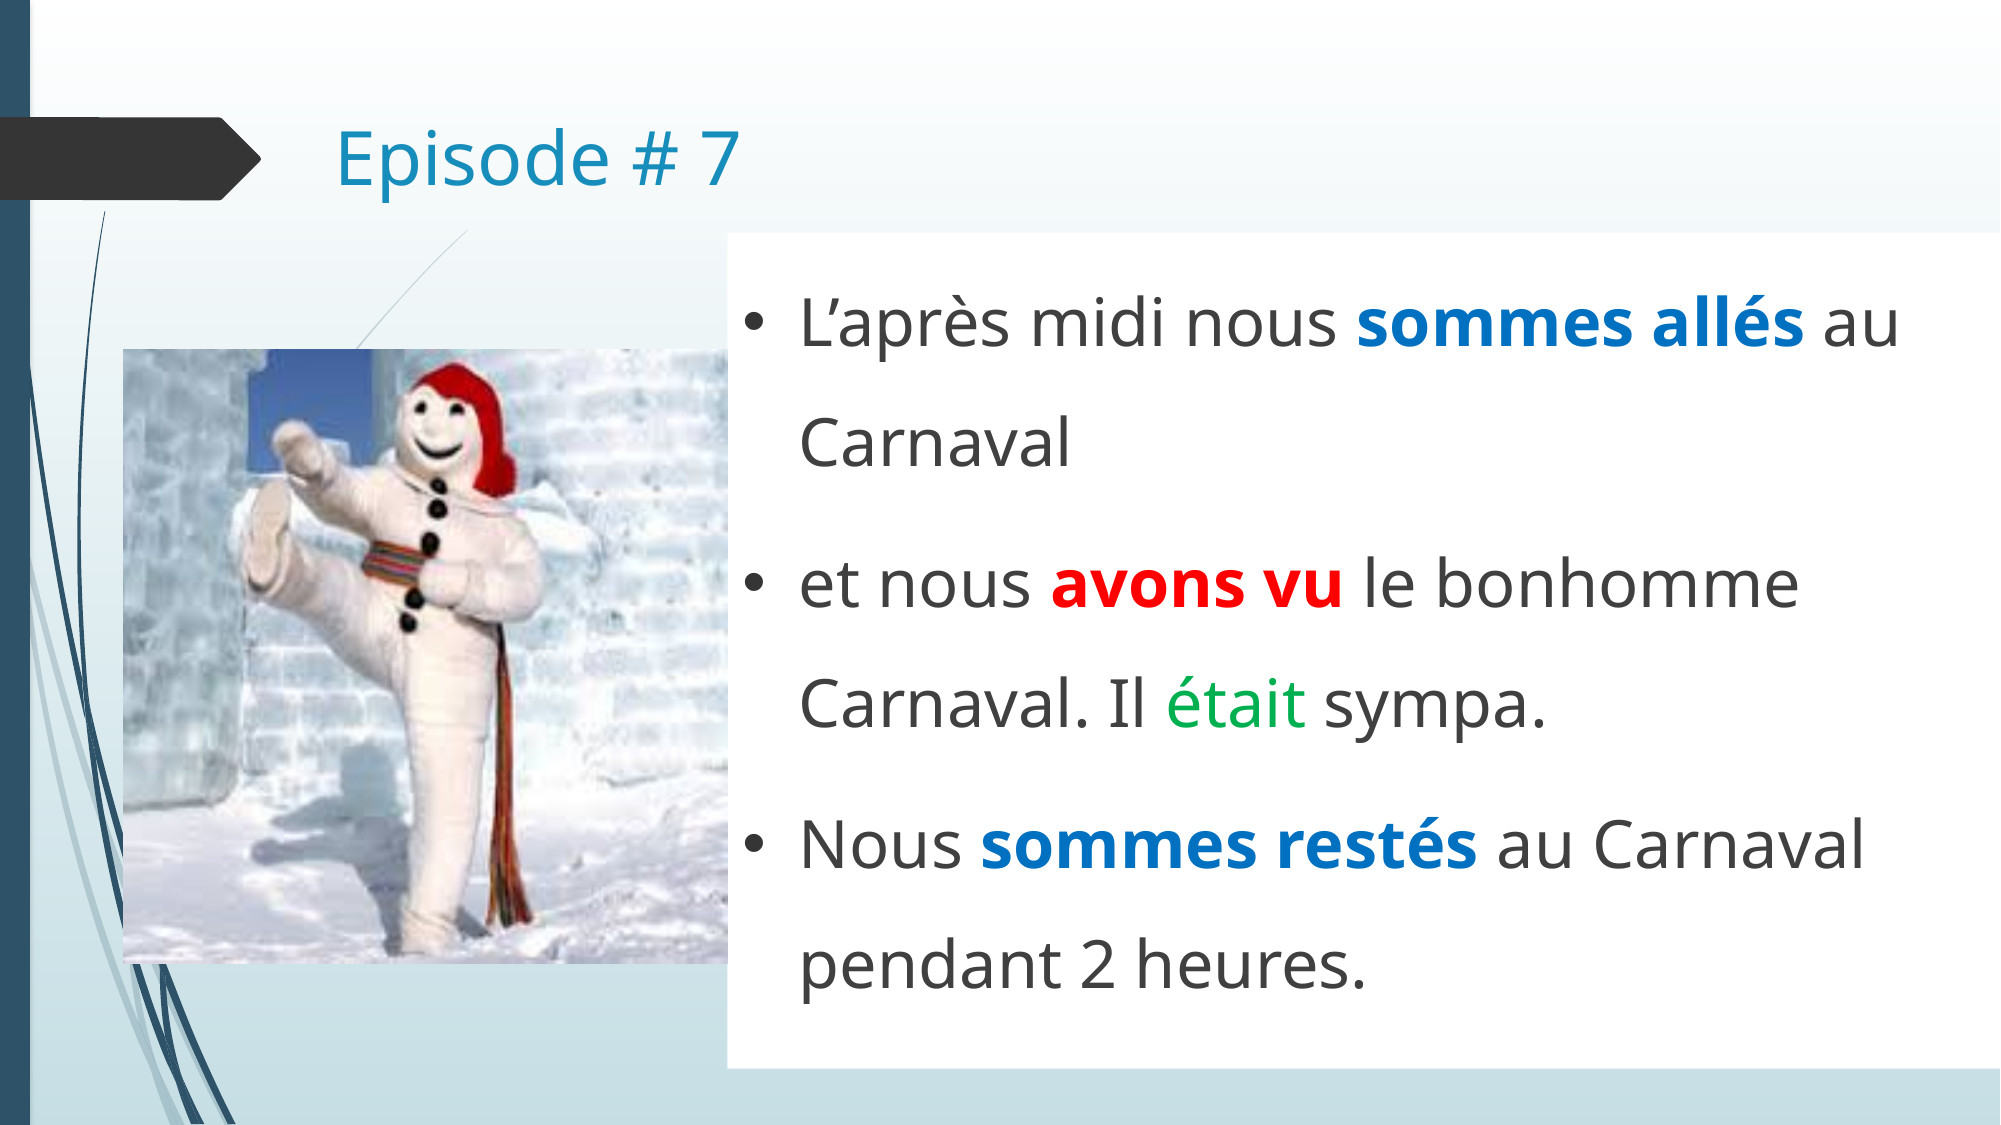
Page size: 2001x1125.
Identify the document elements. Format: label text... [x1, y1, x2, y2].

picture [122, 349, 728, 964]
title Episode # 7 [319, 102, 1888, 313]
list L’après midi nous sommes allés au Carnaval et nous avons vu le bonhomme Carnaval. Il était sympa. Nous sommes restés au Carnaval pendant 2 heures. [727, 232, 2000, 1069]
